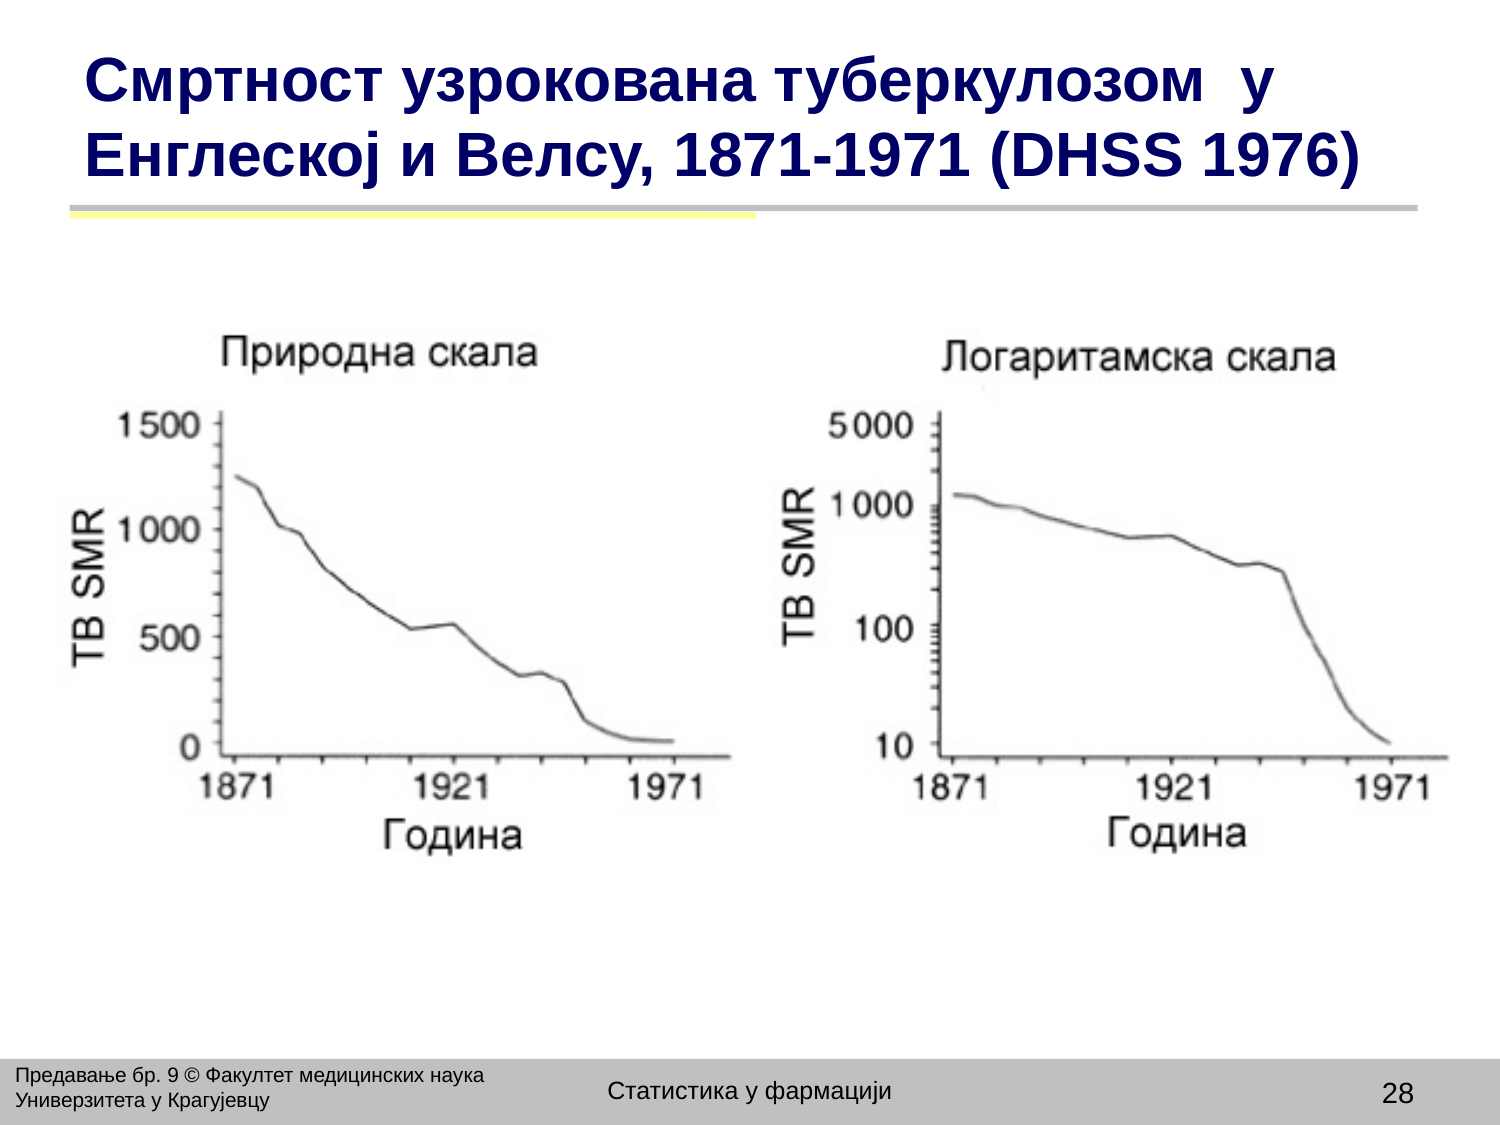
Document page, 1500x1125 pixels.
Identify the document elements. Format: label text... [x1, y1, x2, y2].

slide_number Предавање бр. 9 © Факултет медицинских наука Универзитета у Крагујевцу [0, 1053, 609, 1108]
title Смртност узрокована туберкулозом у Енглеској и Велсу, 1871-1971 (DHSS 1976) [69, 19, 1426, 208]
picture [57, 328, 1462, 867]
slide_number 28 [1079, 1066, 1430, 1125]
footer Статистика у фармацији [512, 1066, 988, 1125]
